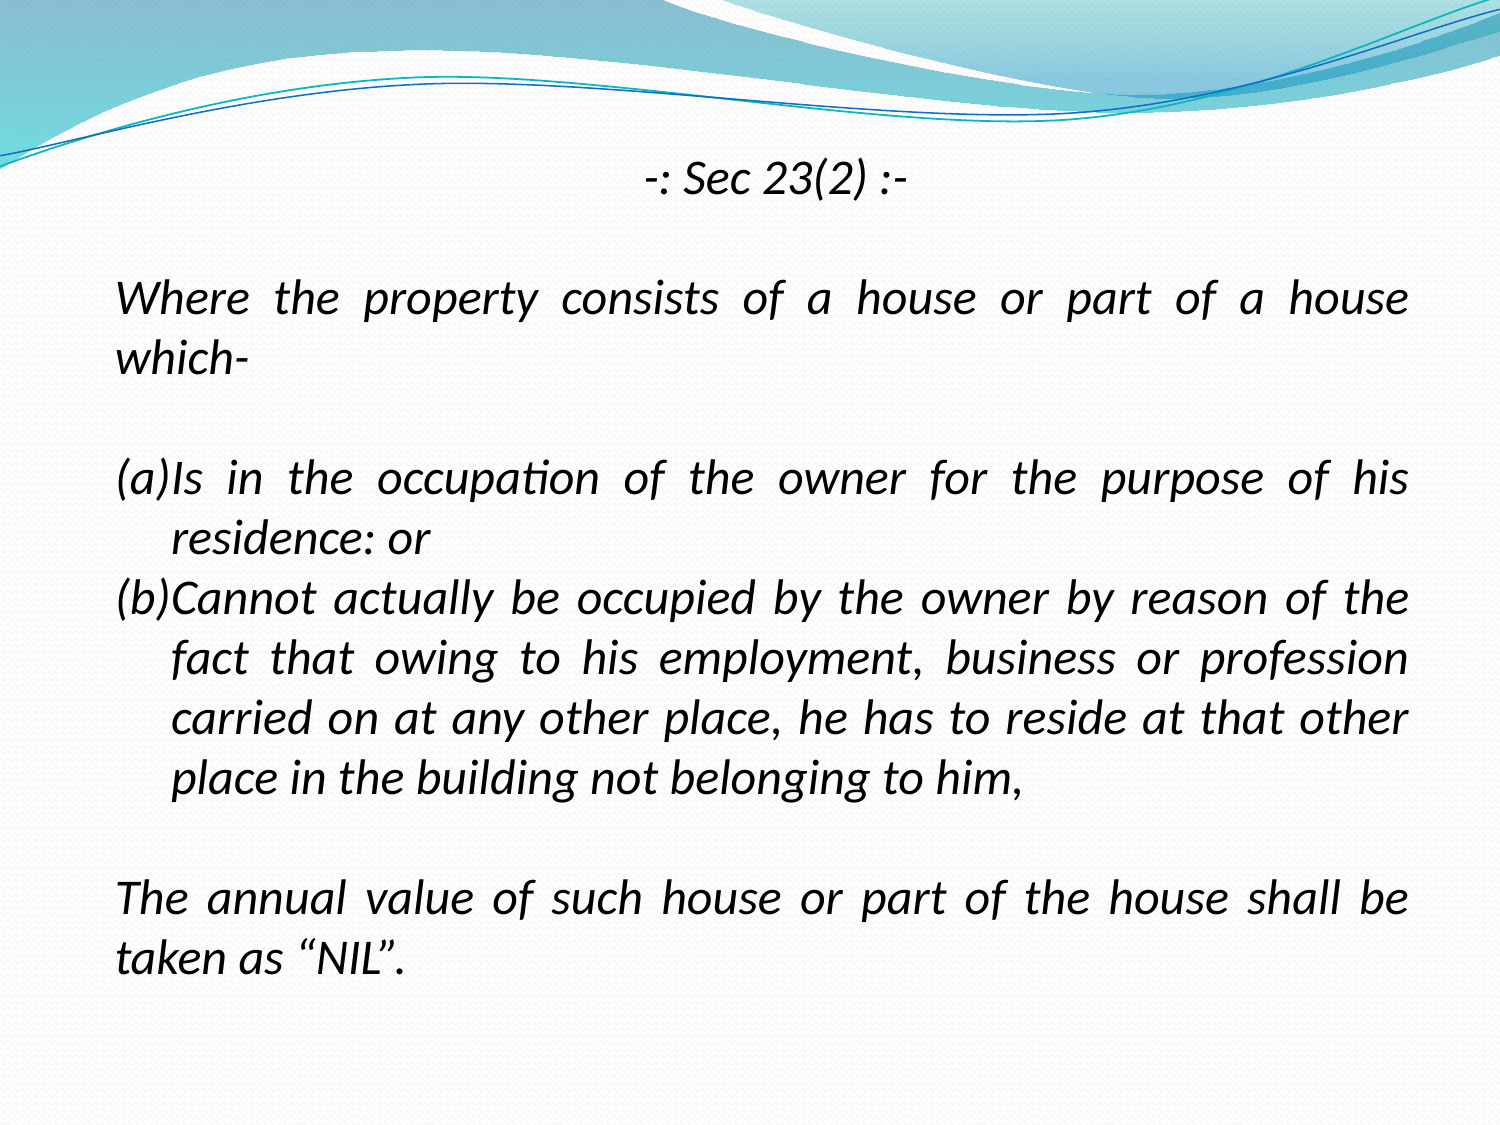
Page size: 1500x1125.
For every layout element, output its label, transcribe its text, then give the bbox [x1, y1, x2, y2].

text_box -: Sec 23(2) :- Where the property consists of a house or part of a house which- Is in the occupation of the owner for the purpose of his residence: or Cannot actually be occupied by the owner by reason of the fact that owing to his employment, business or profession carried on at any other place, he has to reside at that other place in the building not belonging to him, The annual value of such house or part of the house shall be taken as “NIL”. [99, 137, 1425, 993]
